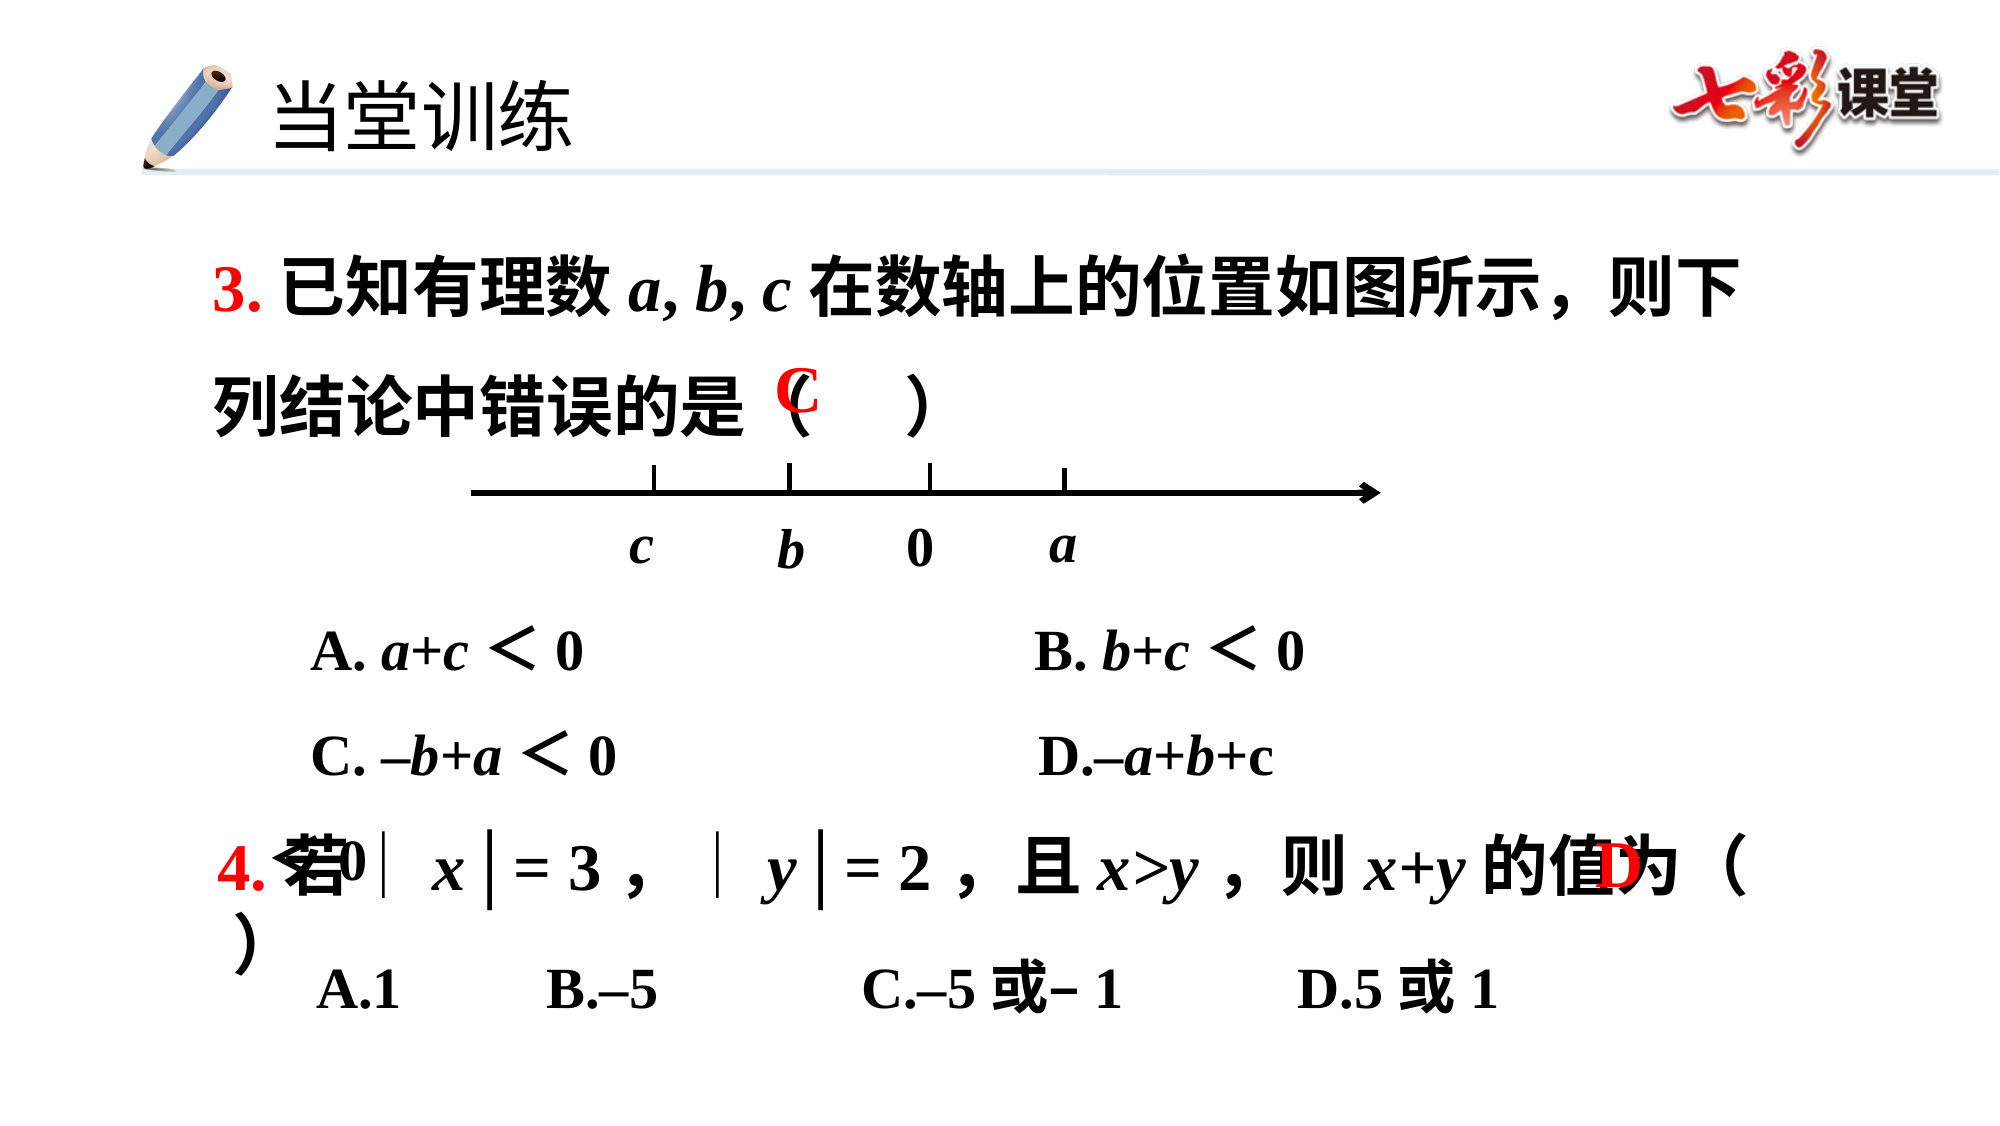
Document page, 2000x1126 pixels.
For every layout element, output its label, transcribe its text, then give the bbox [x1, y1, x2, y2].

picture [1666, 42, 1948, 157]
text_box A. a+c＜0 B. b+c＜0 C. –b+a＜0 D.–a+b+c＜0 [246, 567, 1362, 813]
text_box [470, 462, 1382, 589]
picture [133, 42, 242, 195]
text_box A.1 B.–5 C.–5或–1 D.5或1 [267, 994, 1541, 1031]
text_box D [1575, 811, 1644, 911]
text_box 4.若│x│= 3，│y│= 2，且x>y，则x+y的值为（ ） [197, 813, 1842, 994]
text_box 3.已知有理数a, b, c在数轴上的位置如图所示，则下列结论中错误的是（ ） [192, 195, 1797, 456]
text_box C [754, 335, 824, 436]
